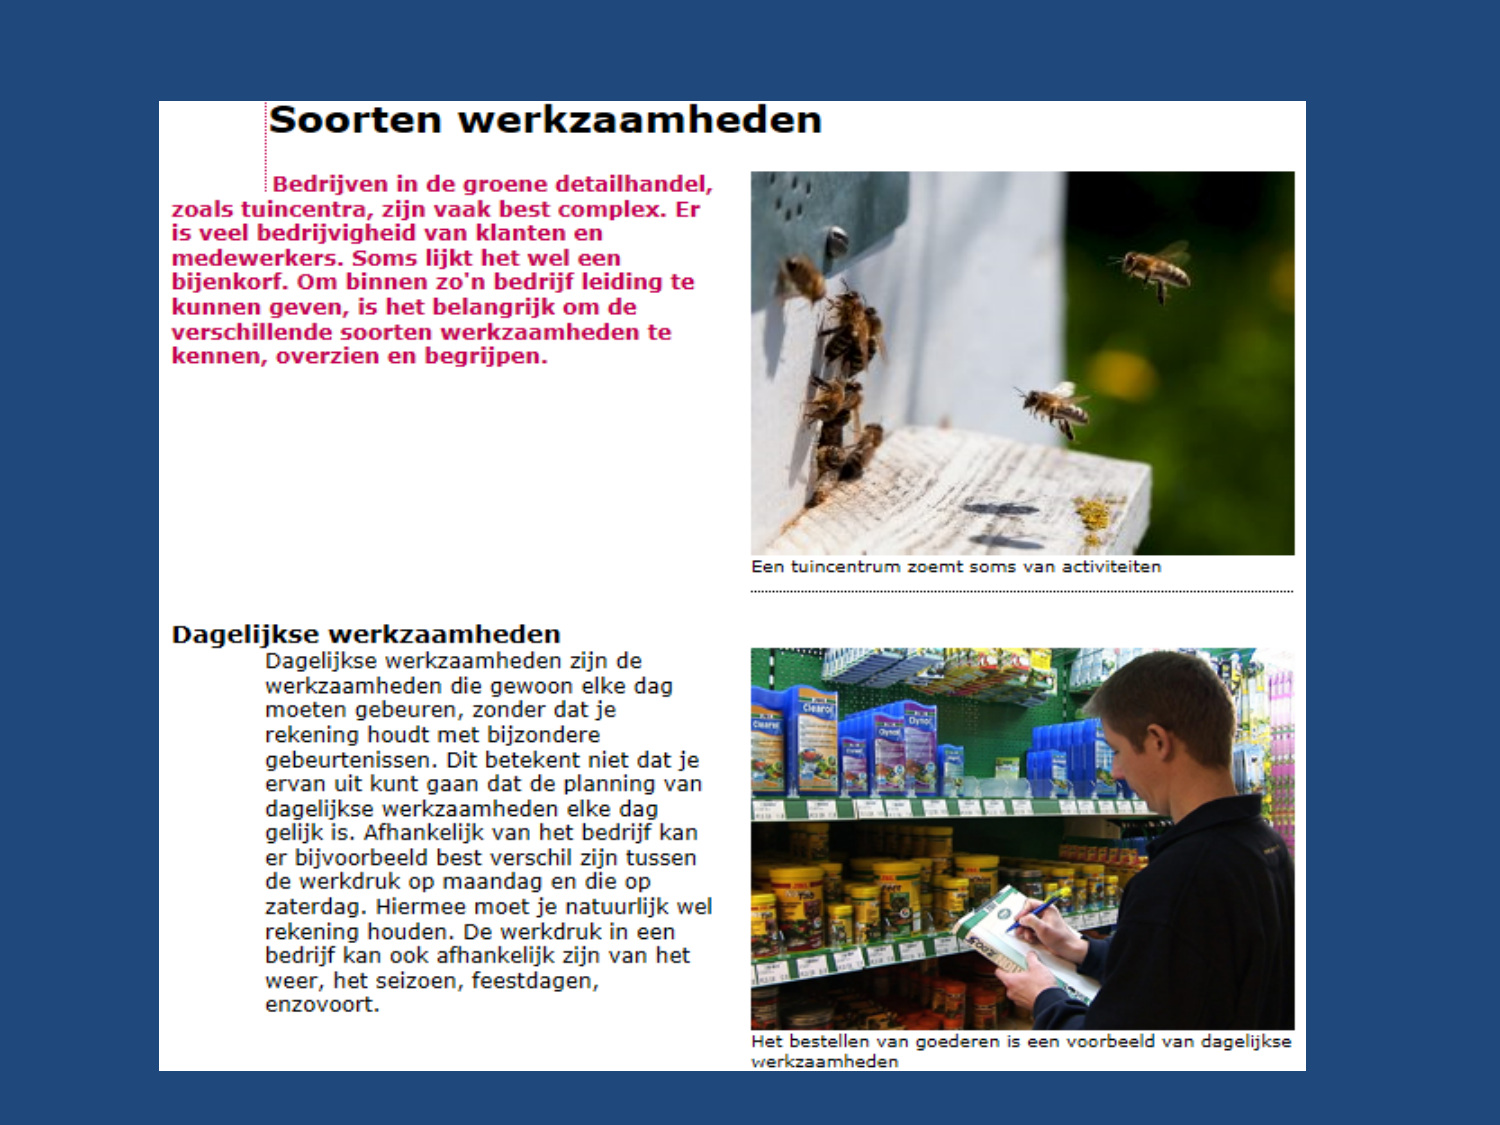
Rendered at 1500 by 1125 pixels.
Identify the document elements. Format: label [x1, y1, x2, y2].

picture [159, 101, 1306, 1071]
